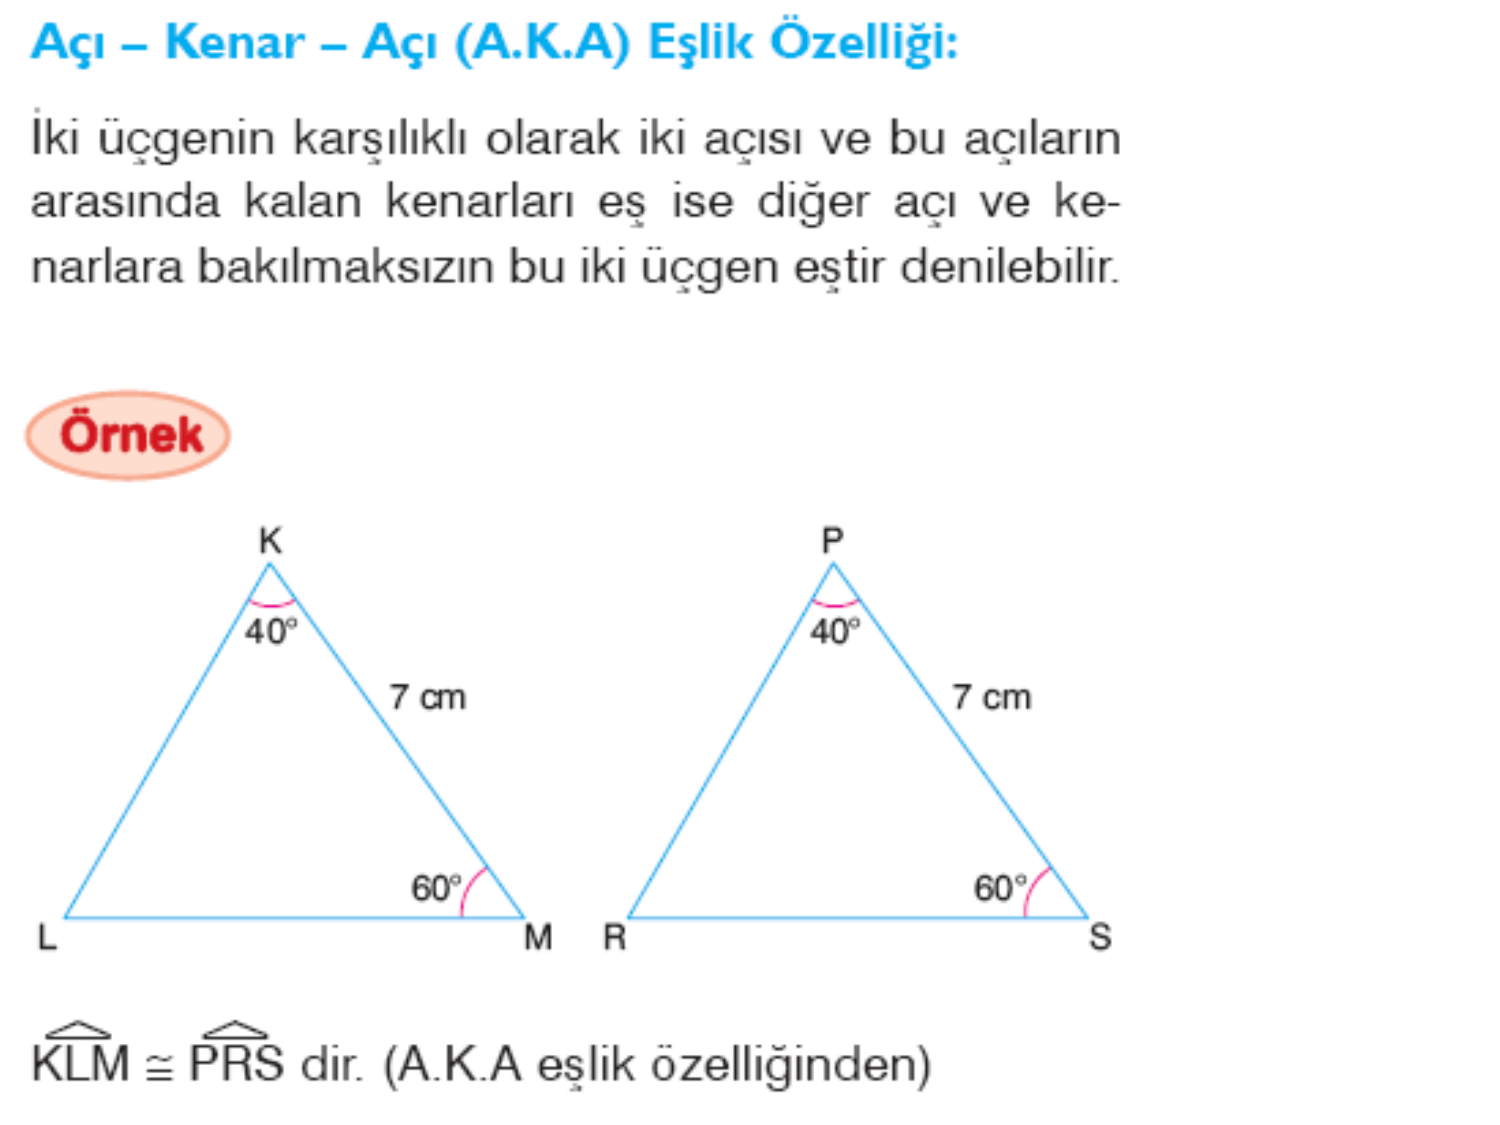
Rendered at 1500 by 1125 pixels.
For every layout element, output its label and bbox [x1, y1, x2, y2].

picture [0, 0, 1191, 1125]
